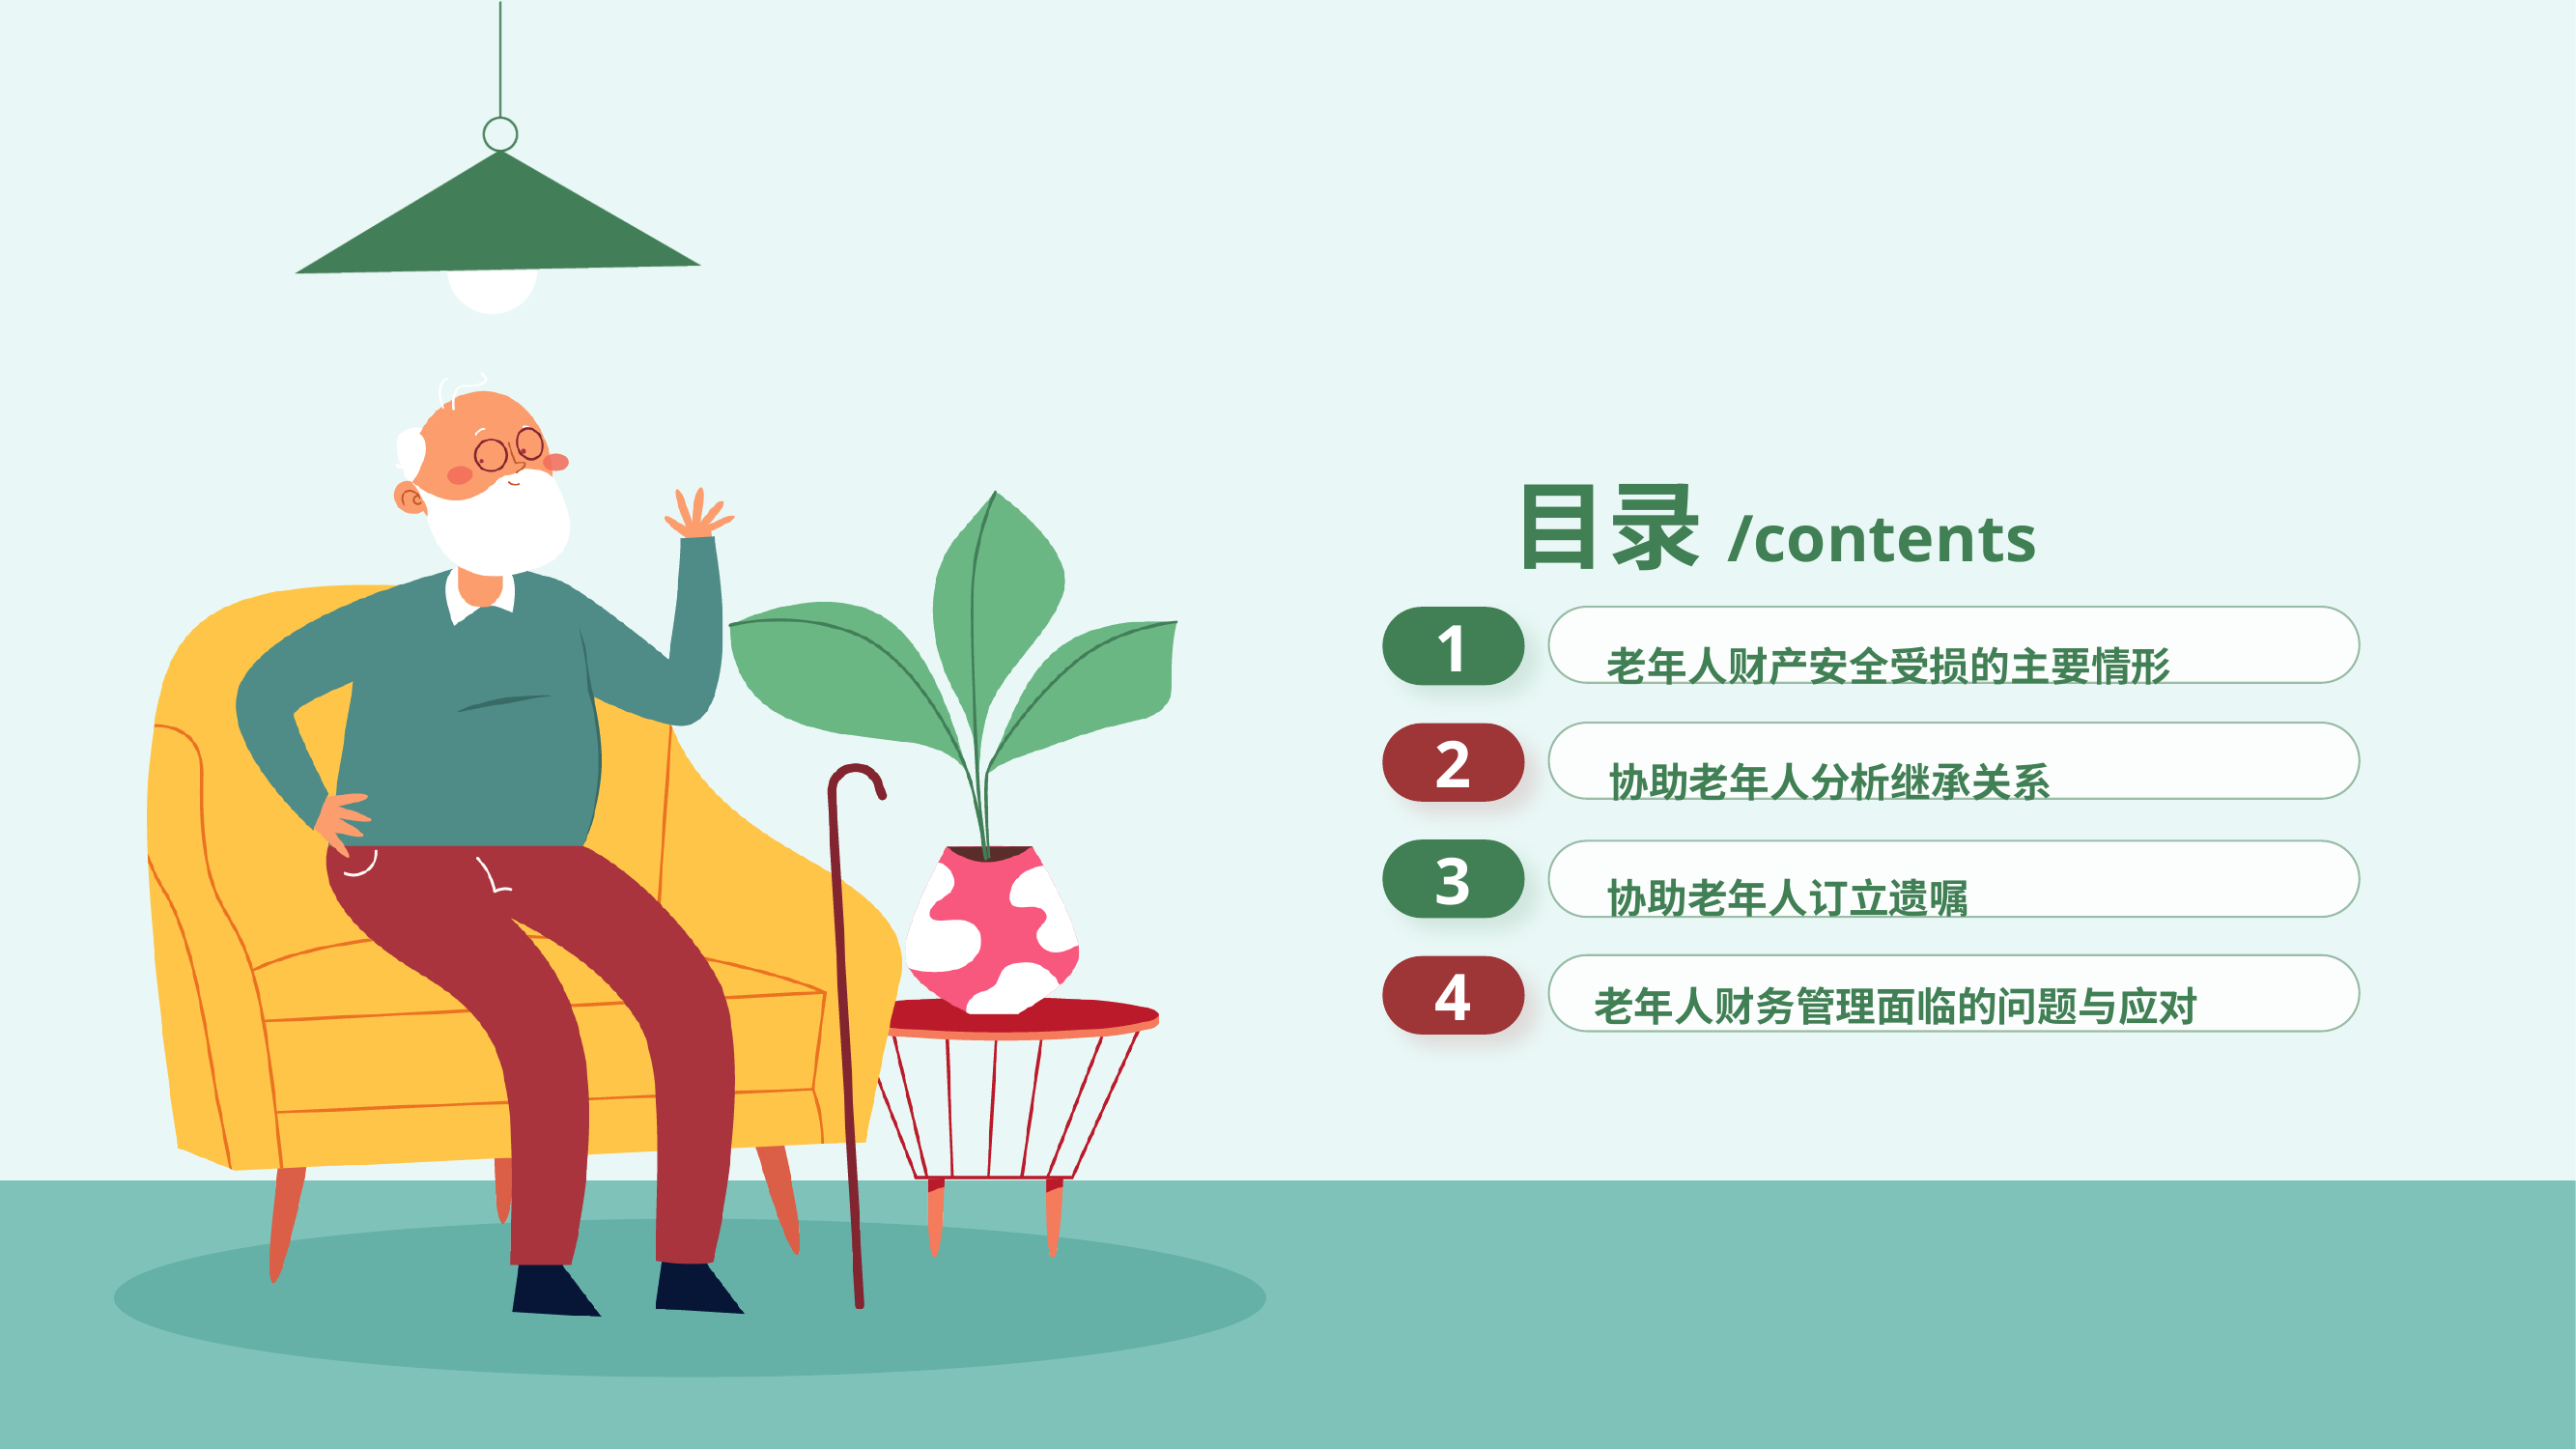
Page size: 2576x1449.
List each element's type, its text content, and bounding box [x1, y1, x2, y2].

picture [294, 1, 702, 315]
text_box 目录/contents [1496, 458, 2133, 585]
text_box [1382, 585, 2386, 1037]
picture [147, 372, 1178, 1317]
